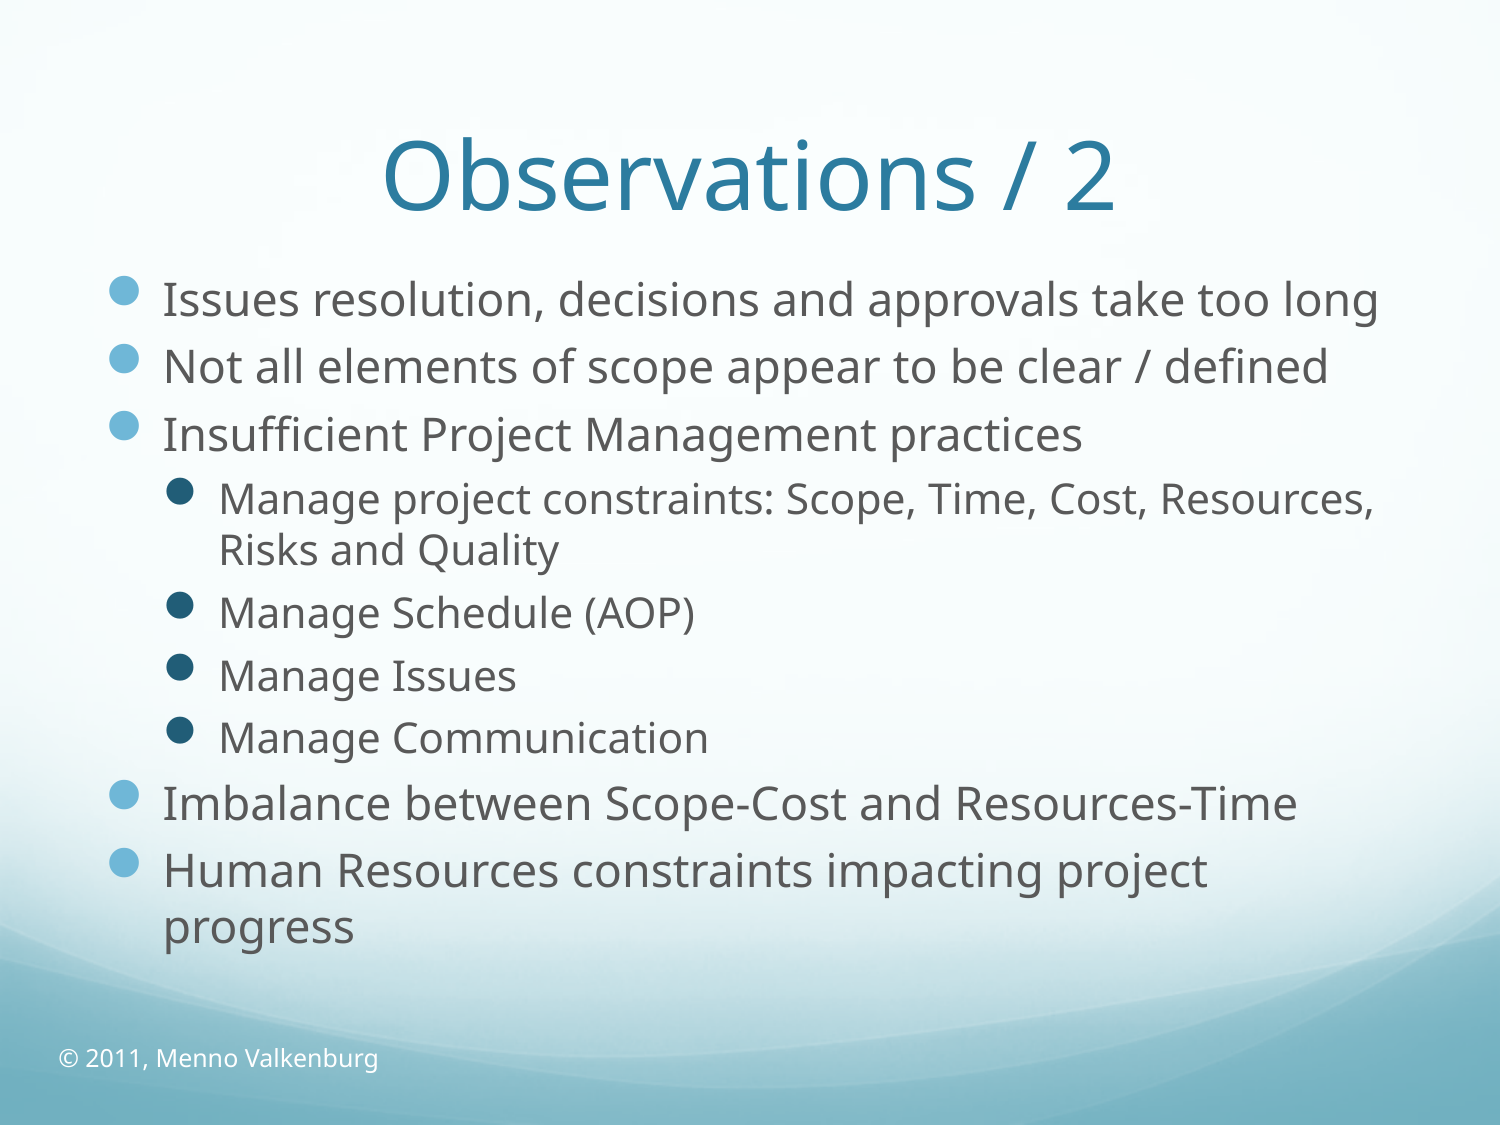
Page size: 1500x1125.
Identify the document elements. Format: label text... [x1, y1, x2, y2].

list Issues resolution, decisions and approvals take too long Not all elements of scope appear to be clear / defined Insufficient Project Management practices Manage project constraints: Scope, Time, Cost, Resources, Risks and Quality Manage Schedule (AOP) Manage Issues Manage Communication Imbalance between Scope-Cost and Resources-Time Human Resources constraints impacting project progress [90, 262, 1410, 975]
footer © 2011, Menno Valkenburg [43, 1029, 838, 1090]
title Observations / 2 [90, 17, 1410, 237]
